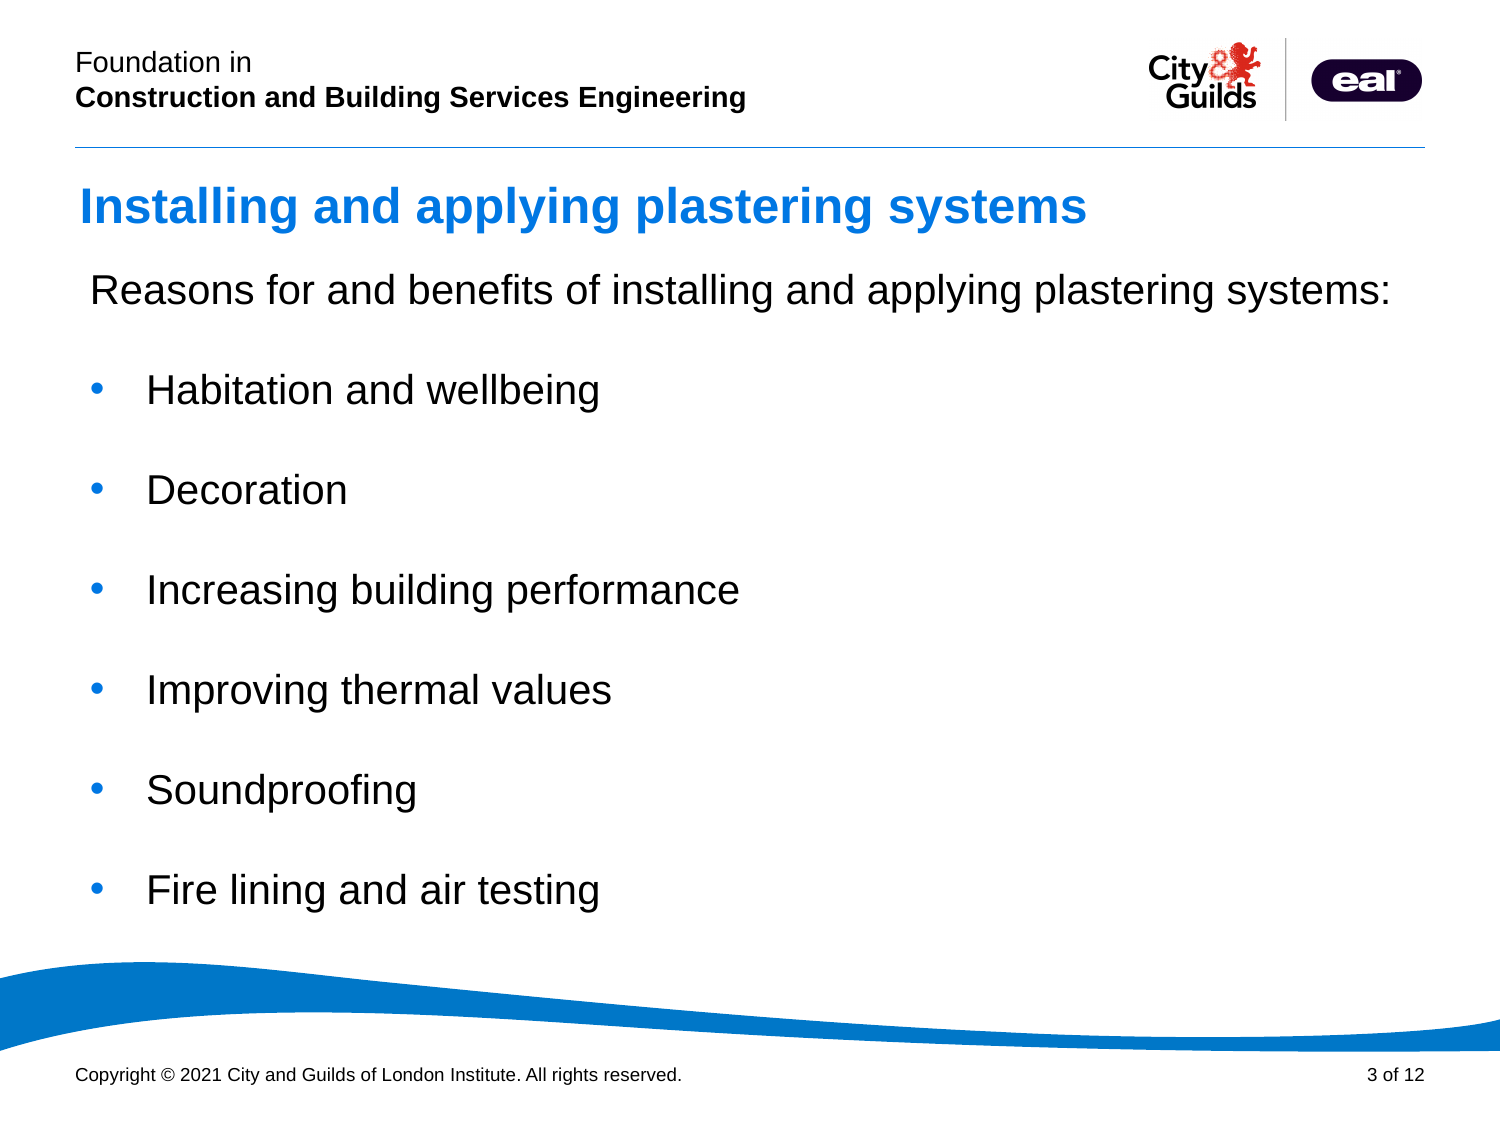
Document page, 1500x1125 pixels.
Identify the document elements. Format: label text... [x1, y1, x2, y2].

picture [1149, 38, 1422, 121]
text_box Reasons for and benefits of installing and applying plastering systems: Habitation and wellbeing Decoration Increasing building performance Improving thermal values Soundproofing Fire lining and air testing [75, 255, 1424, 1024]
text_box Installing and applying plastering systems [64, 172, 1414, 236]
